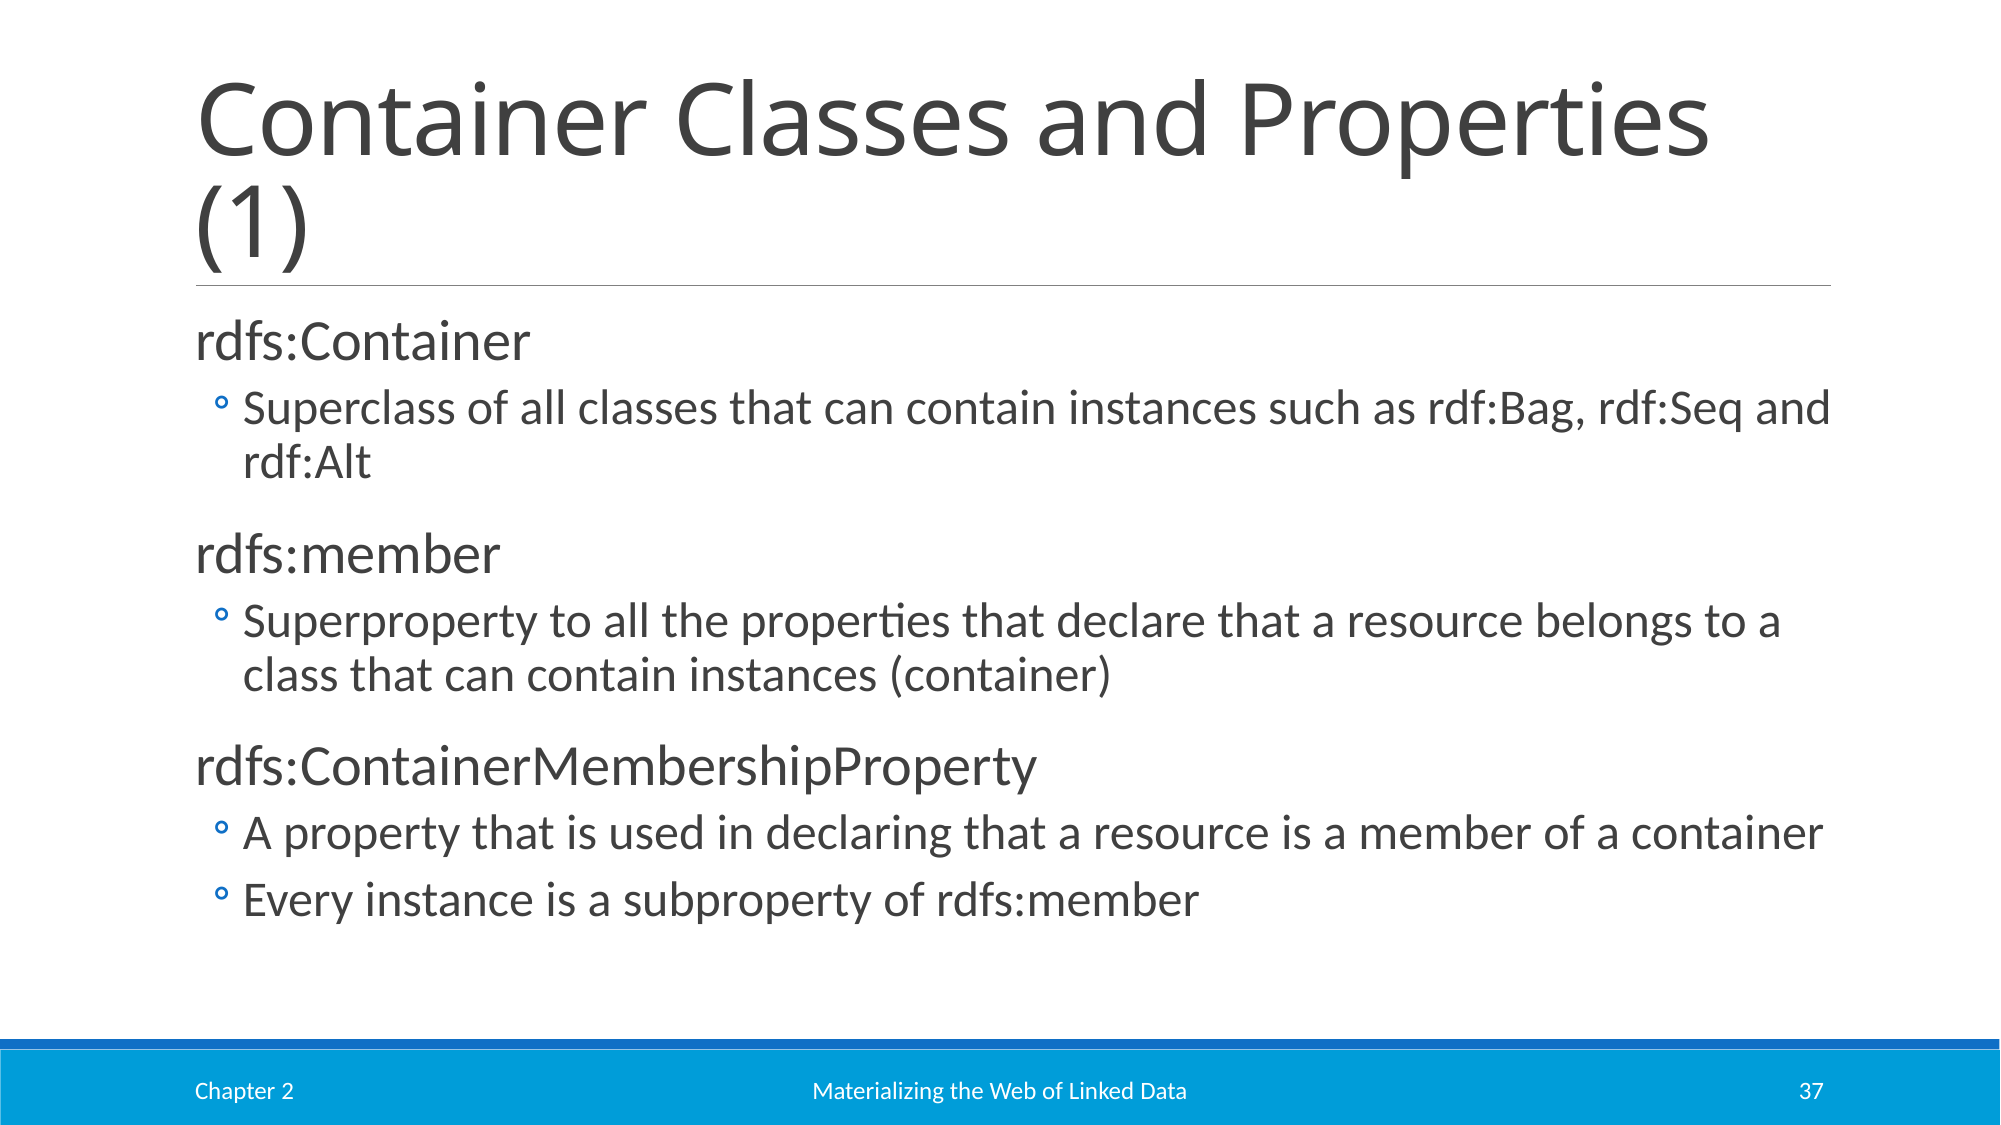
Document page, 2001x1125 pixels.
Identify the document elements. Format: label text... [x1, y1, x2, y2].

list rdfs:Container Superclass of all classes that can contain instances such as rdf:Bag, rdf:Seq and rdf:Alt rdfs:member Superproperty to all the properties that declare that a resource belongs to a class that can contain instances (container) rdfs:ContainerMembershipProperty A property that is used in declaring that a resource is a member of a container Every instance is a subproperty of rdfs:member [180, 302, 1869, 963]
title Container Classes and Properties (1) [180, 47, 1830, 285]
slide_number 37 [1624, 1059, 1840, 1120]
slide_number Chapter 2 [180, 1059, 586, 1120]
footer Materializing the Web of Linked Data [604, 1059, 1396, 1120]
